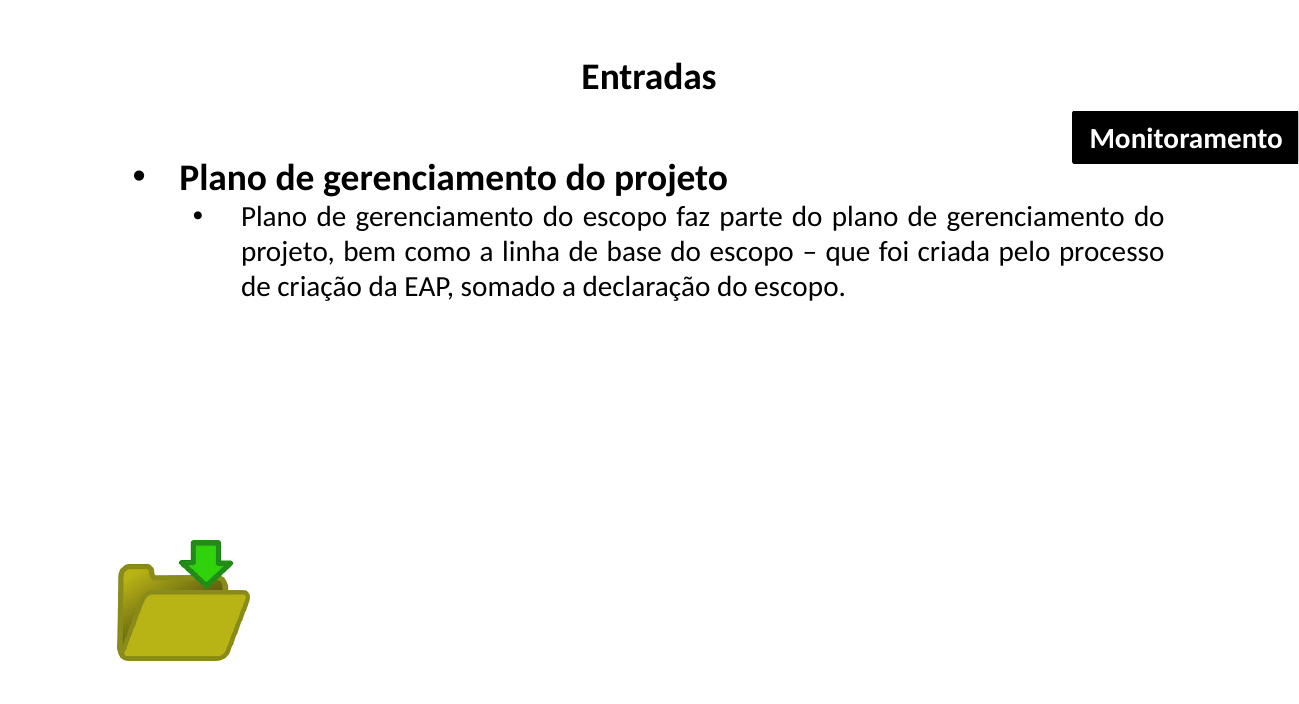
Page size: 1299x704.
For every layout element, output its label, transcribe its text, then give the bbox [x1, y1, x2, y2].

picture [117, 540, 250, 661]
text_box Plano de gerenciamento do projeto Plano de gerenciamento do escopo faz parte do plano de gerenciamento do projeto, bem como a linha de base do escopo – que foi criada pelo processo de criação da EAP, somado a declaração do escopo. [117, 145, 1181, 312]
text_box Monitoramento [1074, 112, 1299, 162]
text_box Entradas [0, 44, 1299, 106]
